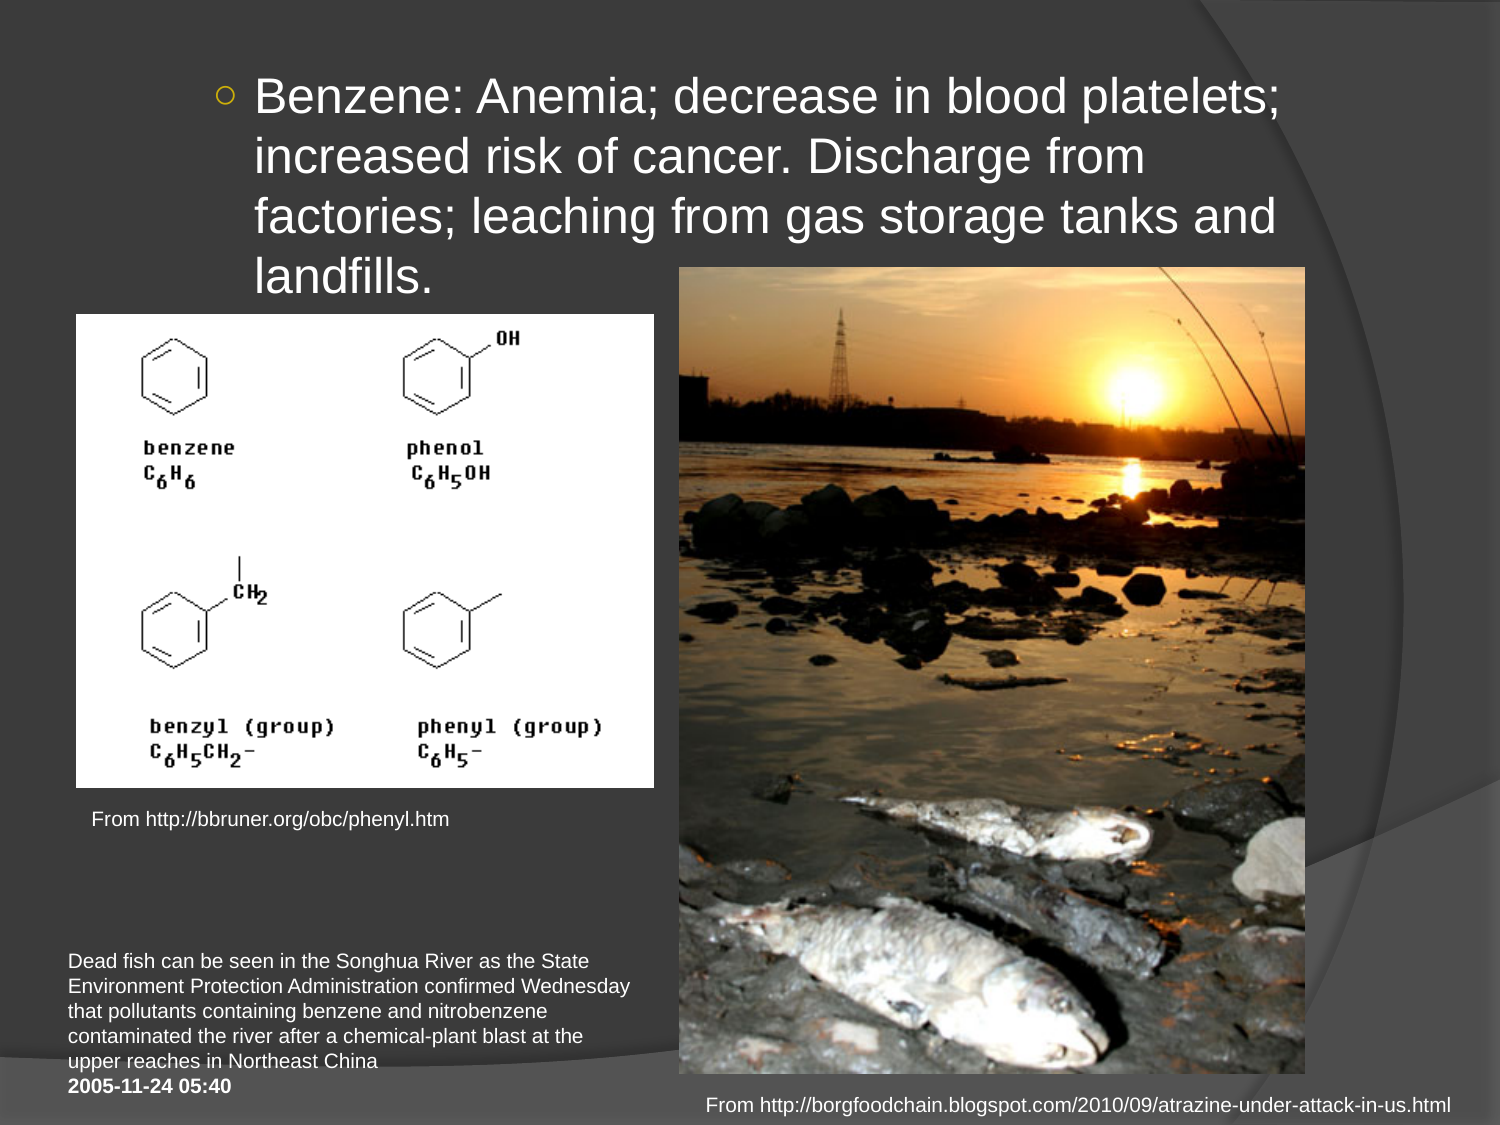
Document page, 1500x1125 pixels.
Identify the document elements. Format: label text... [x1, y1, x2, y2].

text_box From http://bbruner.org/obc/phenyl.htm [76, 799, 609, 839]
text_box Dead fish can be seen in the Songhua River as the State Environment Protection Administration confirmed Wednesday that pollutants containing benzene and nitrobenzene contaminated the river after a chemical-plant blast at the upper reaches in Northeast China 2005-11-24 05:40 [53, 940, 656, 1106]
list Benzene: Anemia; decrease in blood platelets; increased risk of cancer. Discharge from factories; leaching from gas storage tanks and landfills. [75, 56, 1300, 799]
picture [76, 314, 654, 789]
text_box From http://borgfoodchain.blogspot.com/2010/09/atrazine-under-attack-in-us.html [690, 1084, 1500, 1125]
picture [678, 266, 1305, 1074]
